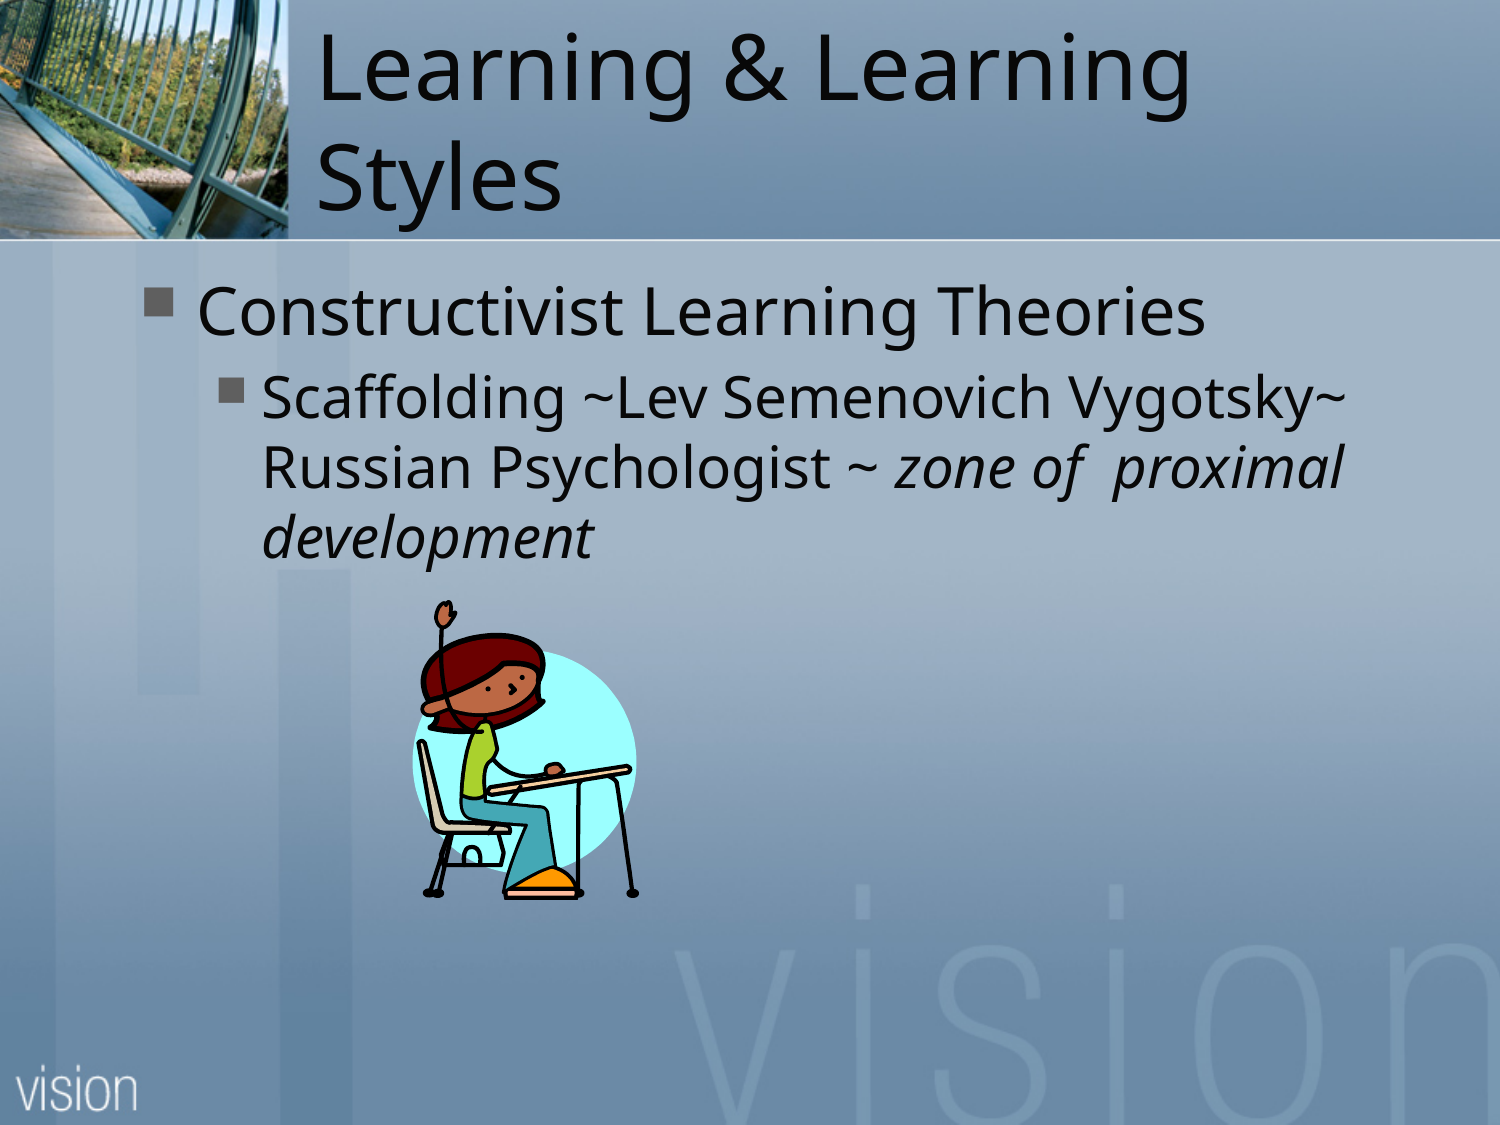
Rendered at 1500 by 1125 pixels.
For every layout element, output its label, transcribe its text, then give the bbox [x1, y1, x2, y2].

picture [0, 0, 1500, 1125]
title Learning & Learning Styles [299, 30, 1462, 207]
list Constructivist Learning Theories Scaffolding ~Lev Semenovich Vygotsky~ Russian Psychologist ~ zone of proximal development [124, 261, 1462, 1095]
